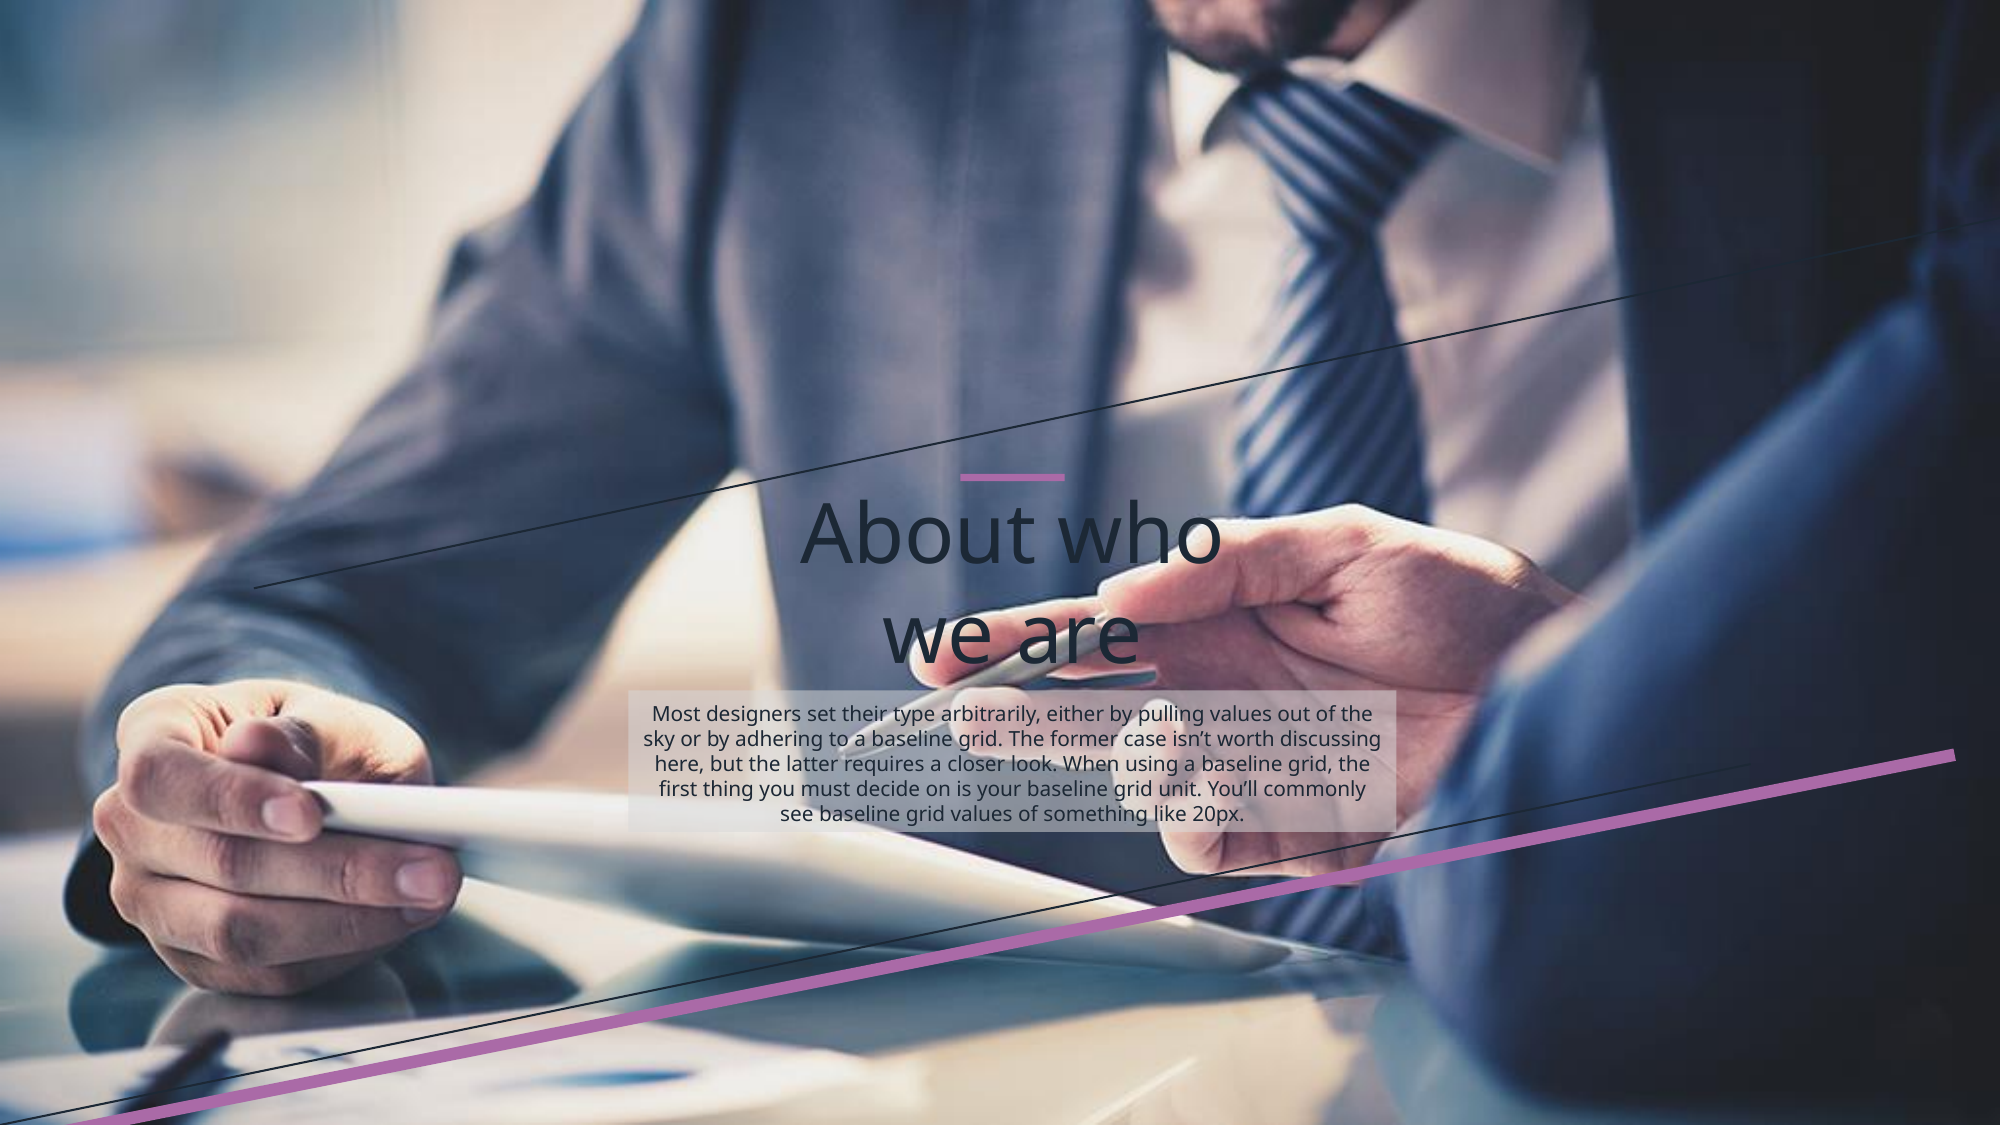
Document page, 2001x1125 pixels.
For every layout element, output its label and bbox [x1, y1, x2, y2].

text_box [253, 217, 2000, 589]
text_box [0, 754, 1955, 1125]
picture [0, 0, 2000, 1125]
